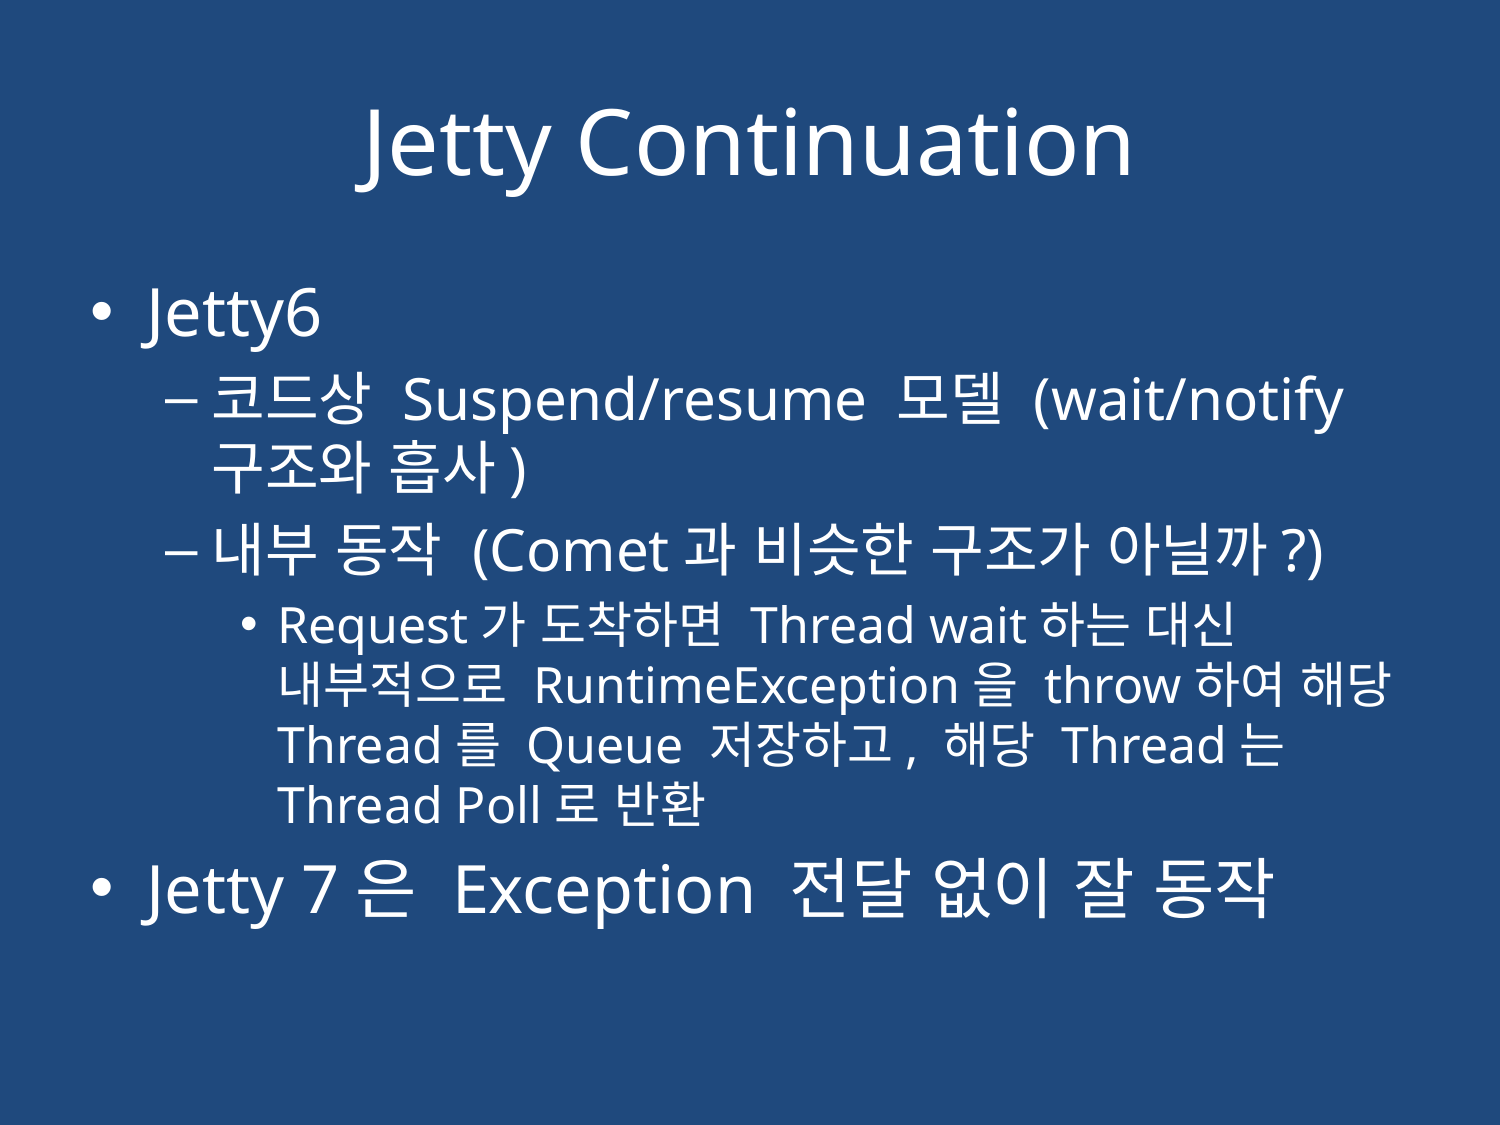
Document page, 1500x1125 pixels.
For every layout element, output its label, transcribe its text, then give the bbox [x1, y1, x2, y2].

list Jetty6 코드상 Suspend/resume 모델 (wait/notify 구조와 흡사) 내부 동작 (Comet과 비슷한 구조가 아닐까?) Request가 도착하면 Thread wait하는 대신 내부적으로 RuntimeException을 throw하여 해당 Thread를 Queue 저장하고, 해당 Thread는 Thread Poll로 반환 Jetty 7은 Exception 전달 없이 잘 동작 [75, 262, 1425, 1005]
title Jetty Continuation [75, 45, 1425, 233]
